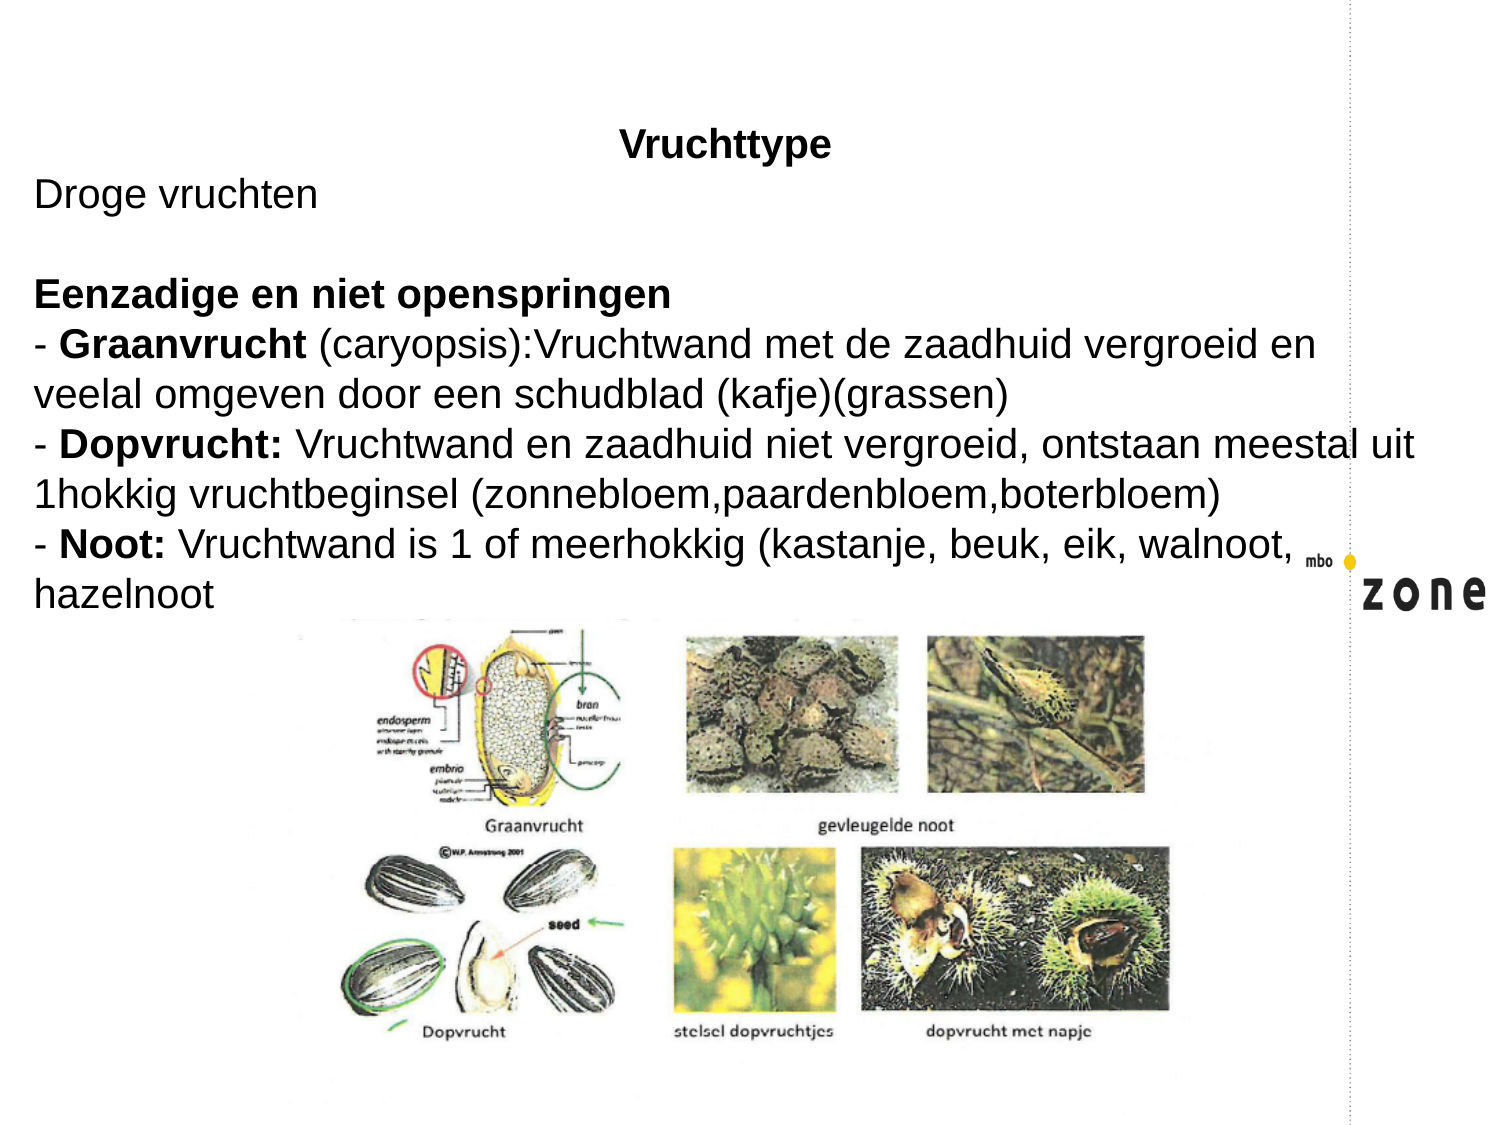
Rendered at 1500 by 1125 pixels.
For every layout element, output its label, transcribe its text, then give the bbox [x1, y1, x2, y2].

text_box Vruchttype Droge vruchten Eenzadige en niet openspringen - Graanvrucht (caryopsis):Vruchtwand met de zaadhuid vergroeid en veelal omgeven door een schudblad (kafje)(grassen) - Dopvrucht: Vruchtwand en zaadhuid niet vergroeid, ontstaan meestal uit 1hokkig vruchtbeginsel (zonnebloem,paardenbloem,boterbloem) - Noot: Vruchtwand is 1 of meerhokkig (kastanje, beuk, eik, walnoot, hazelnoot [18, 109, 1432, 654]
picture [247, 0, 1500, 1125]
